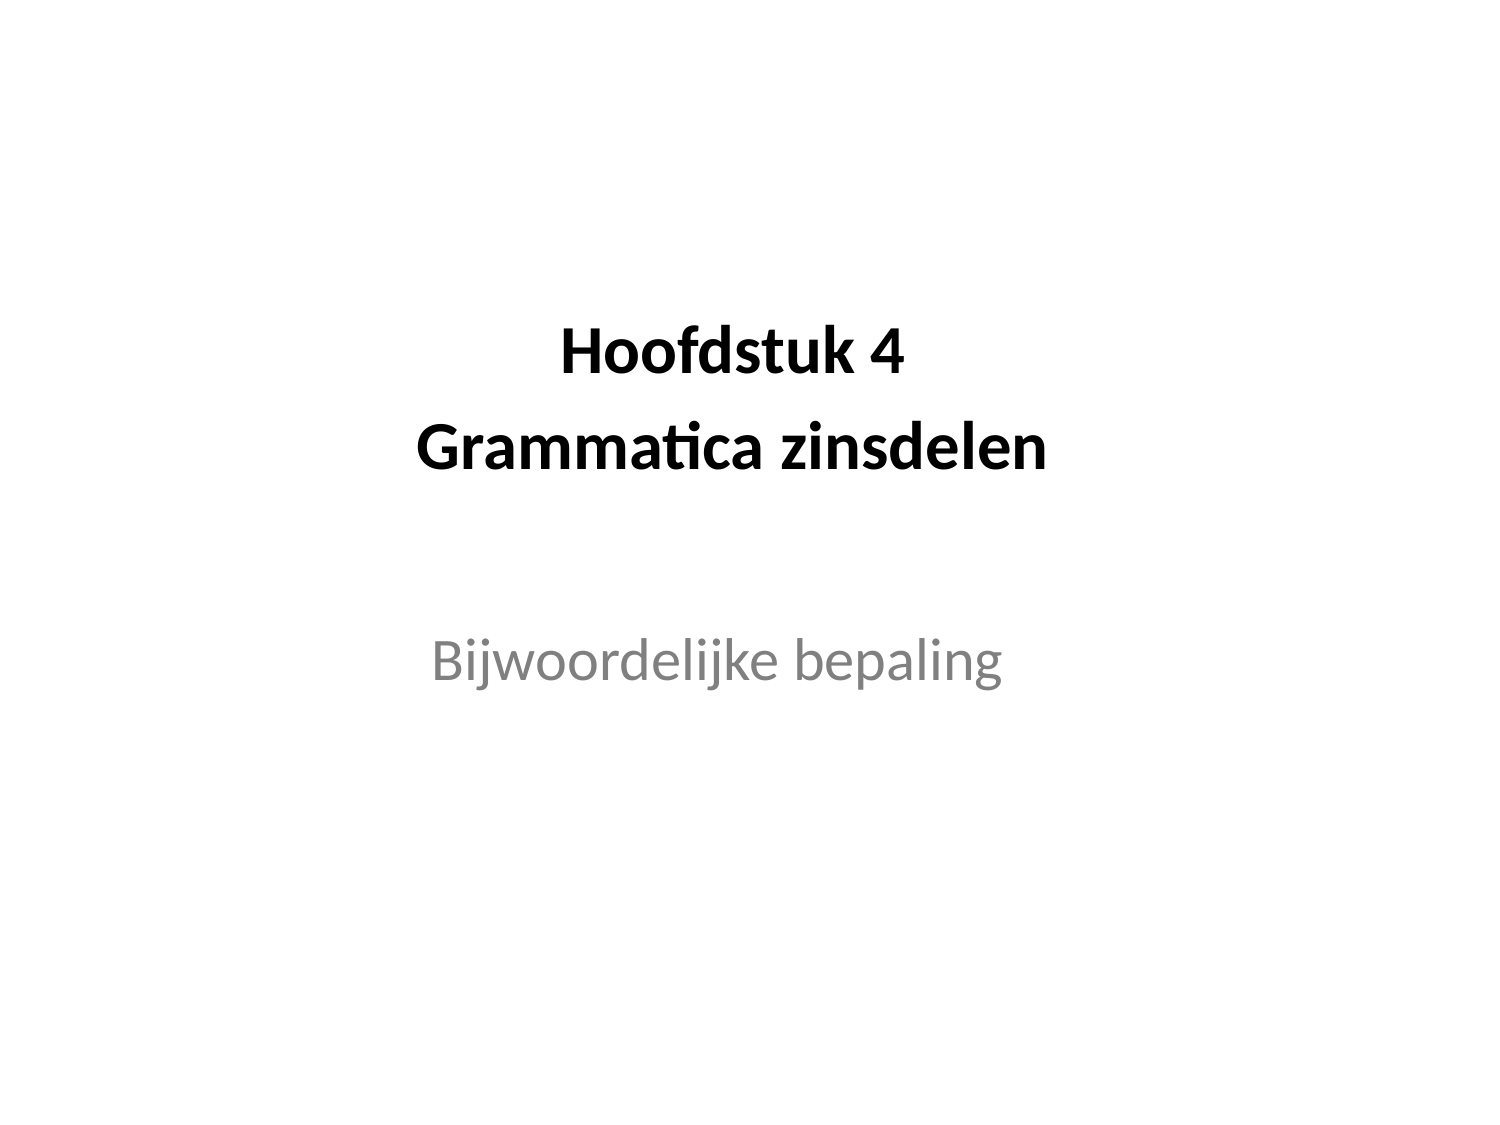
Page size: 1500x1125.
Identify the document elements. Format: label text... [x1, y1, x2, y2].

text_box Bijwoordelijke bepaling [417, 613, 1436, 745]
subtitle Hoofdstuk 4 Grammatica zinsdelen [73, 172, 1393, 612]
